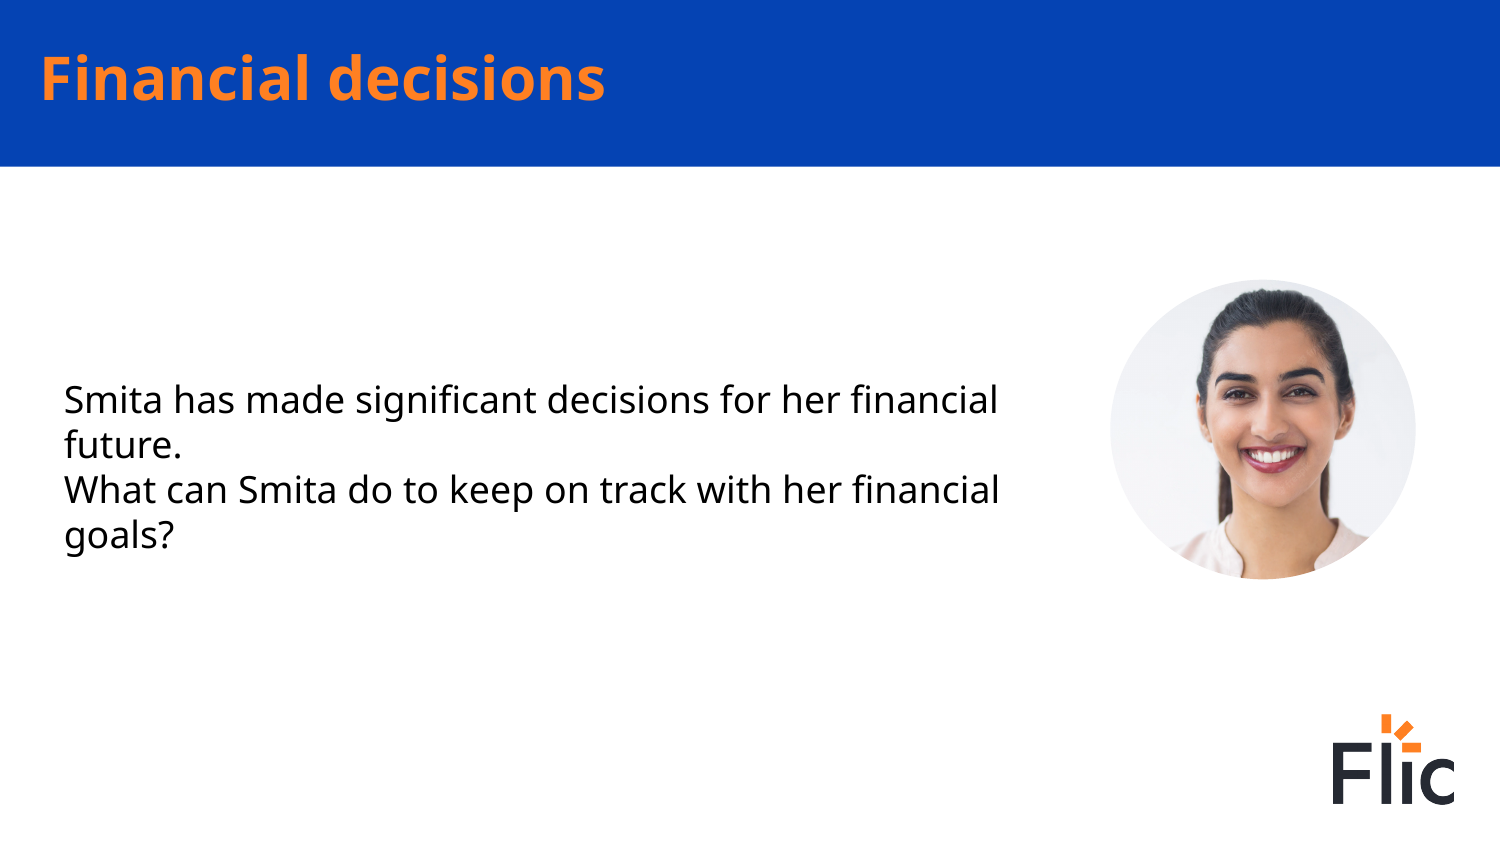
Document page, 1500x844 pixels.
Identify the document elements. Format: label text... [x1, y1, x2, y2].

text_box Smita has made significant decisions for her financial future. What can Smita do to keep on track with her financial goals? [48, 361, 1104, 572]
picture [1333, 714, 1454, 805]
picture [1110, 279, 1416, 580]
text_box Financial decisions [24, 24, 1142, 128]
